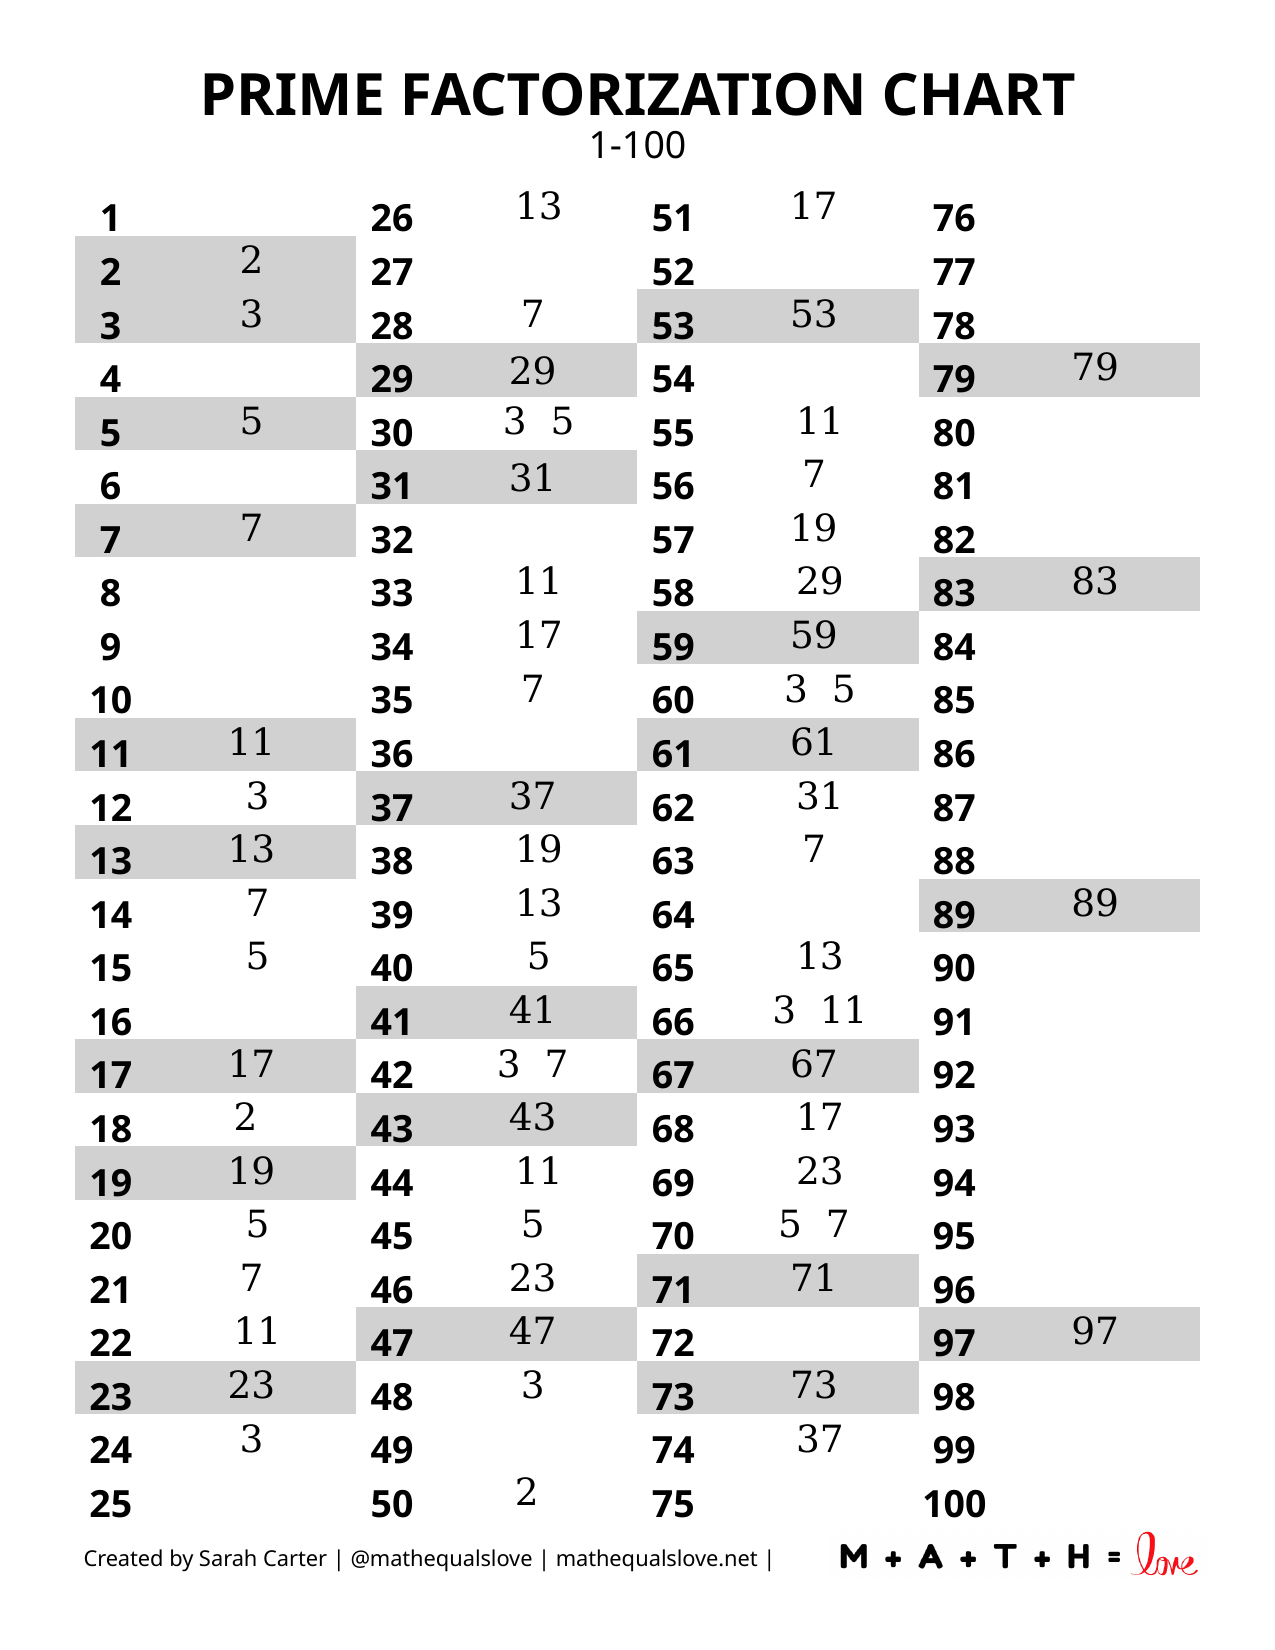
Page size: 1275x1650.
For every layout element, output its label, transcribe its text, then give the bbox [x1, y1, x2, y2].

text_box 1-100 [318, 113, 957, 174]
picture [826, 1528, 1207, 1580]
text_box PRIME FACTORIZATION CHART [68, 49, 1207, 135]
text_box Created by Sarah Carter | @mathequalslove | mathequalslove.net | [68, 1537, 826, 1579]
